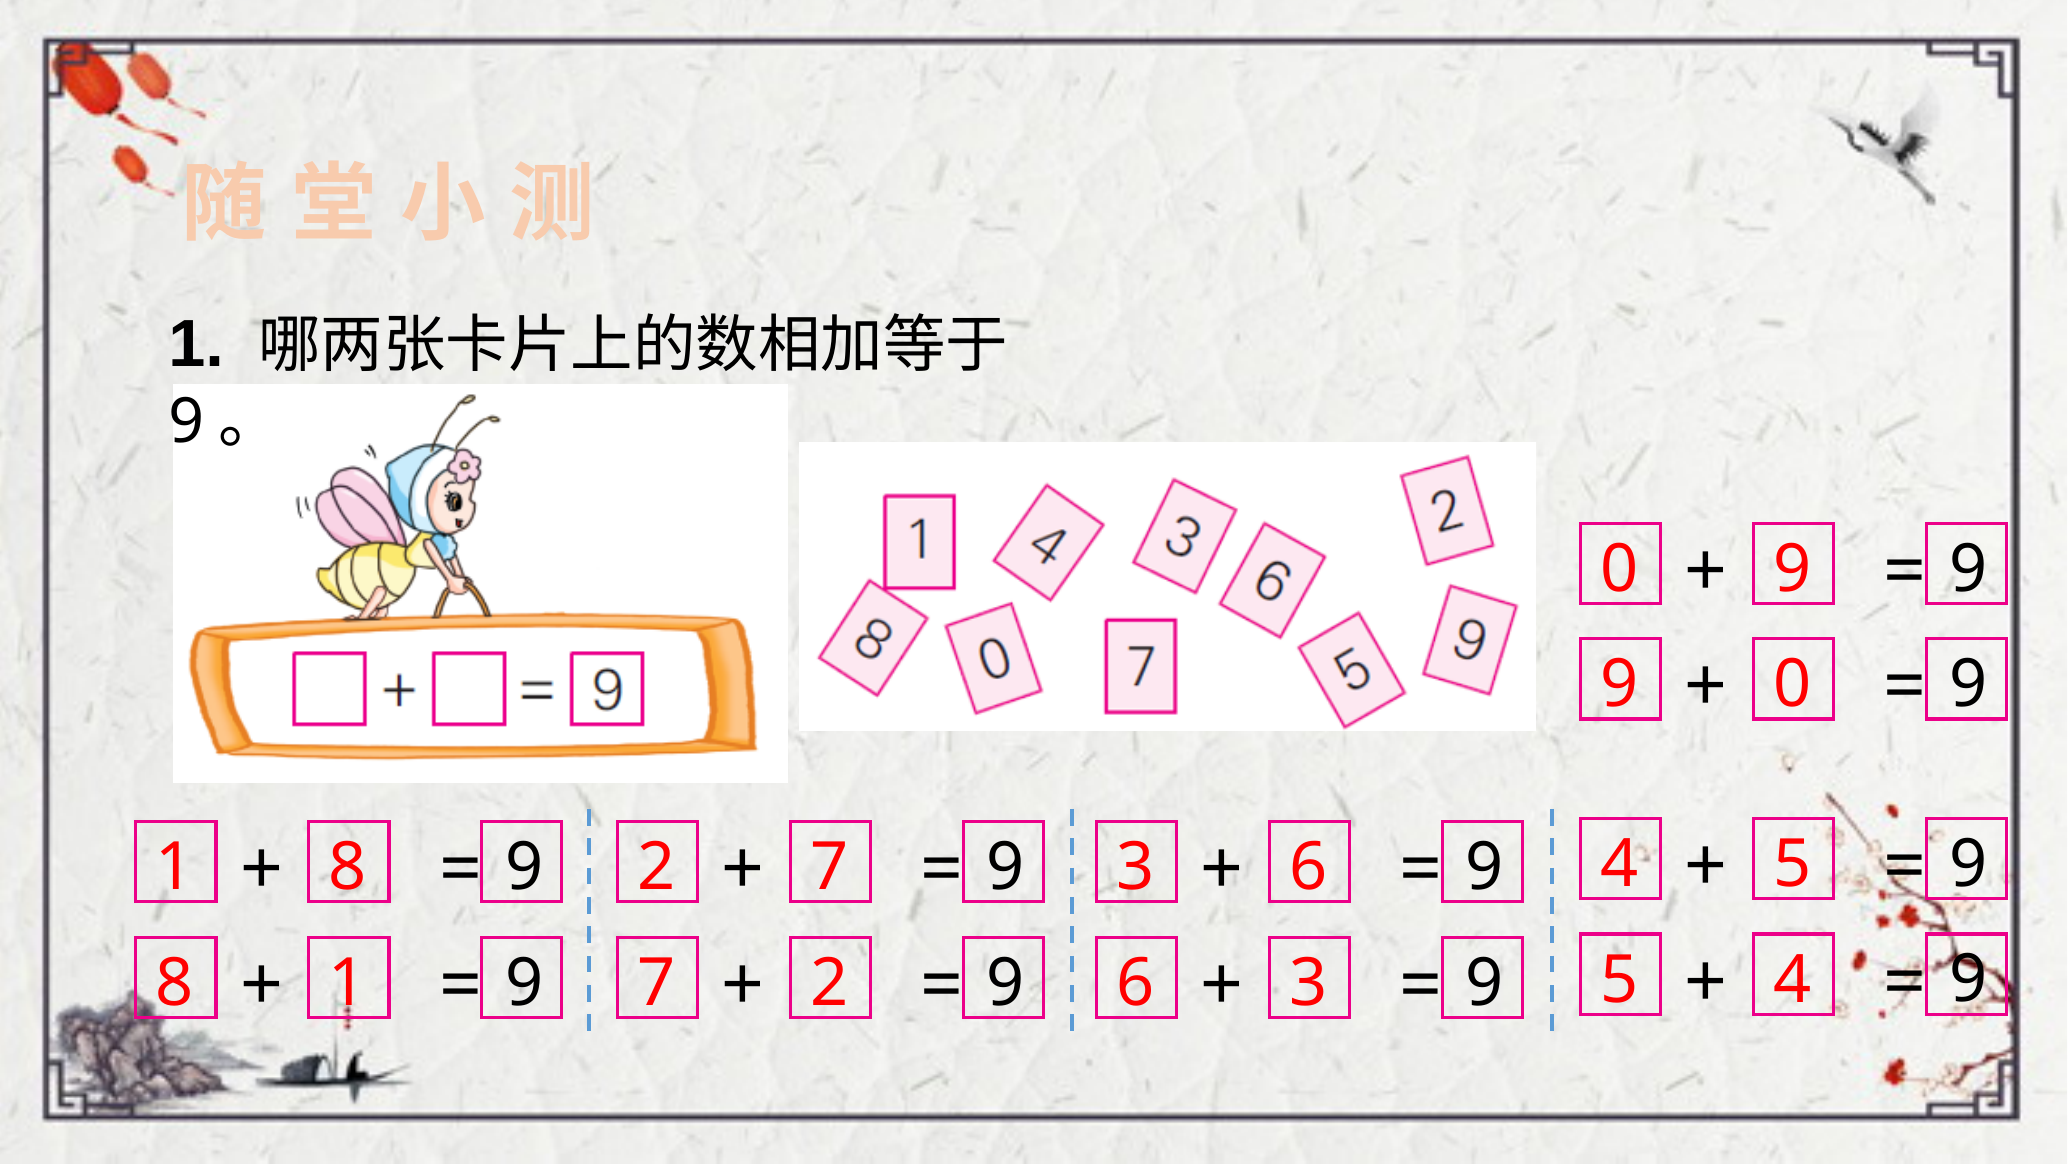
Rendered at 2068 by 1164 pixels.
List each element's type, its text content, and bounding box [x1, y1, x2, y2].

picture [0, 0, 2068, 1164]
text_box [617, 928, 1070, 1035]
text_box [1580, 629, 2033, 736]
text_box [617, 812, 1070, 919]
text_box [135, 928, 588, 1035]
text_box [1096, 812, 1549, 919]
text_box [135, 812, 588, 919]
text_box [1096, 928, 1549, 1035]
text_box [1580, 924, 2033, 1031]
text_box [1580, 808, 2033, 915]
text_box 1. 哪两张卡片上的数相加等于9。 [153, 292, 1082, 463]
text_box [1580, 513, 2033, 620]
text_box 随 堂 小 测 [166, 140, 637, 259]
